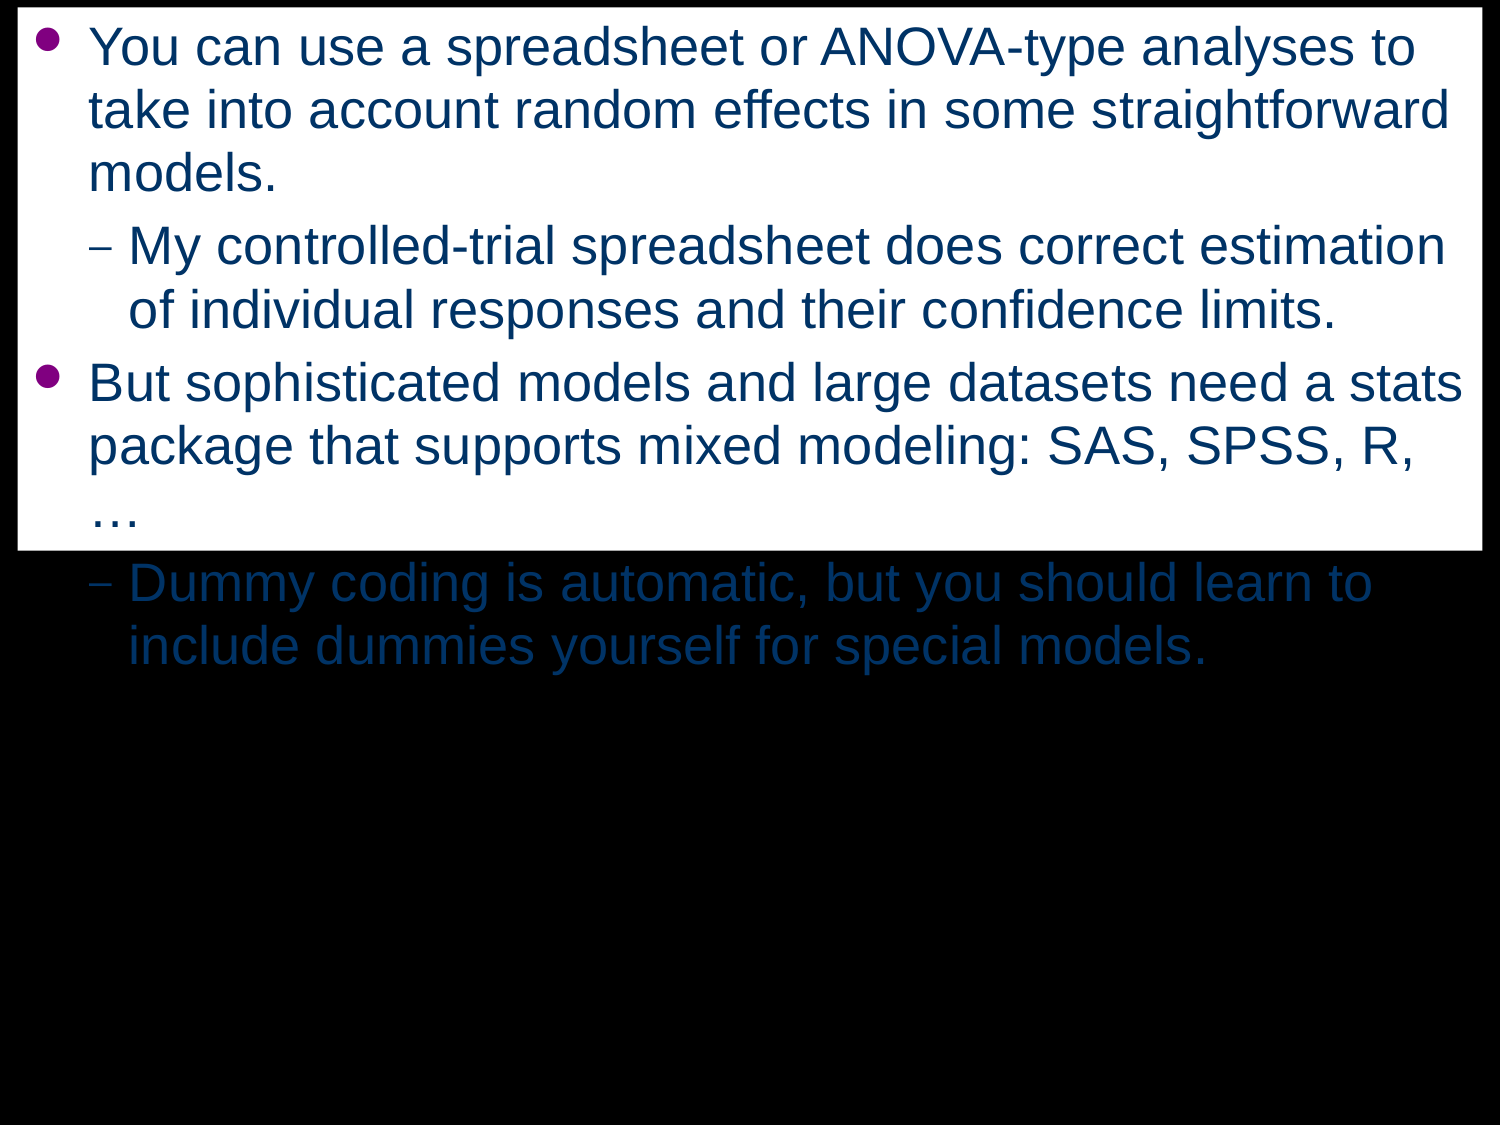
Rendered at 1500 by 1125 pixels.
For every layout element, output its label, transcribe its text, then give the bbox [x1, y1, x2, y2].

list You can use a spreadsheet or ANOVA-type analyses to take into account random effects in some straightforward models. My controlled-trial spreadsheet does correct estimation of individual responses and their confidence limits. But sophisticated models and large datasets need a stats package that supports mixed modeling: SAS, SPSS, R,… Dummy coding is automatic, but you should learn to include dummies yourself for special models. [17, 7, 1483, 551]
